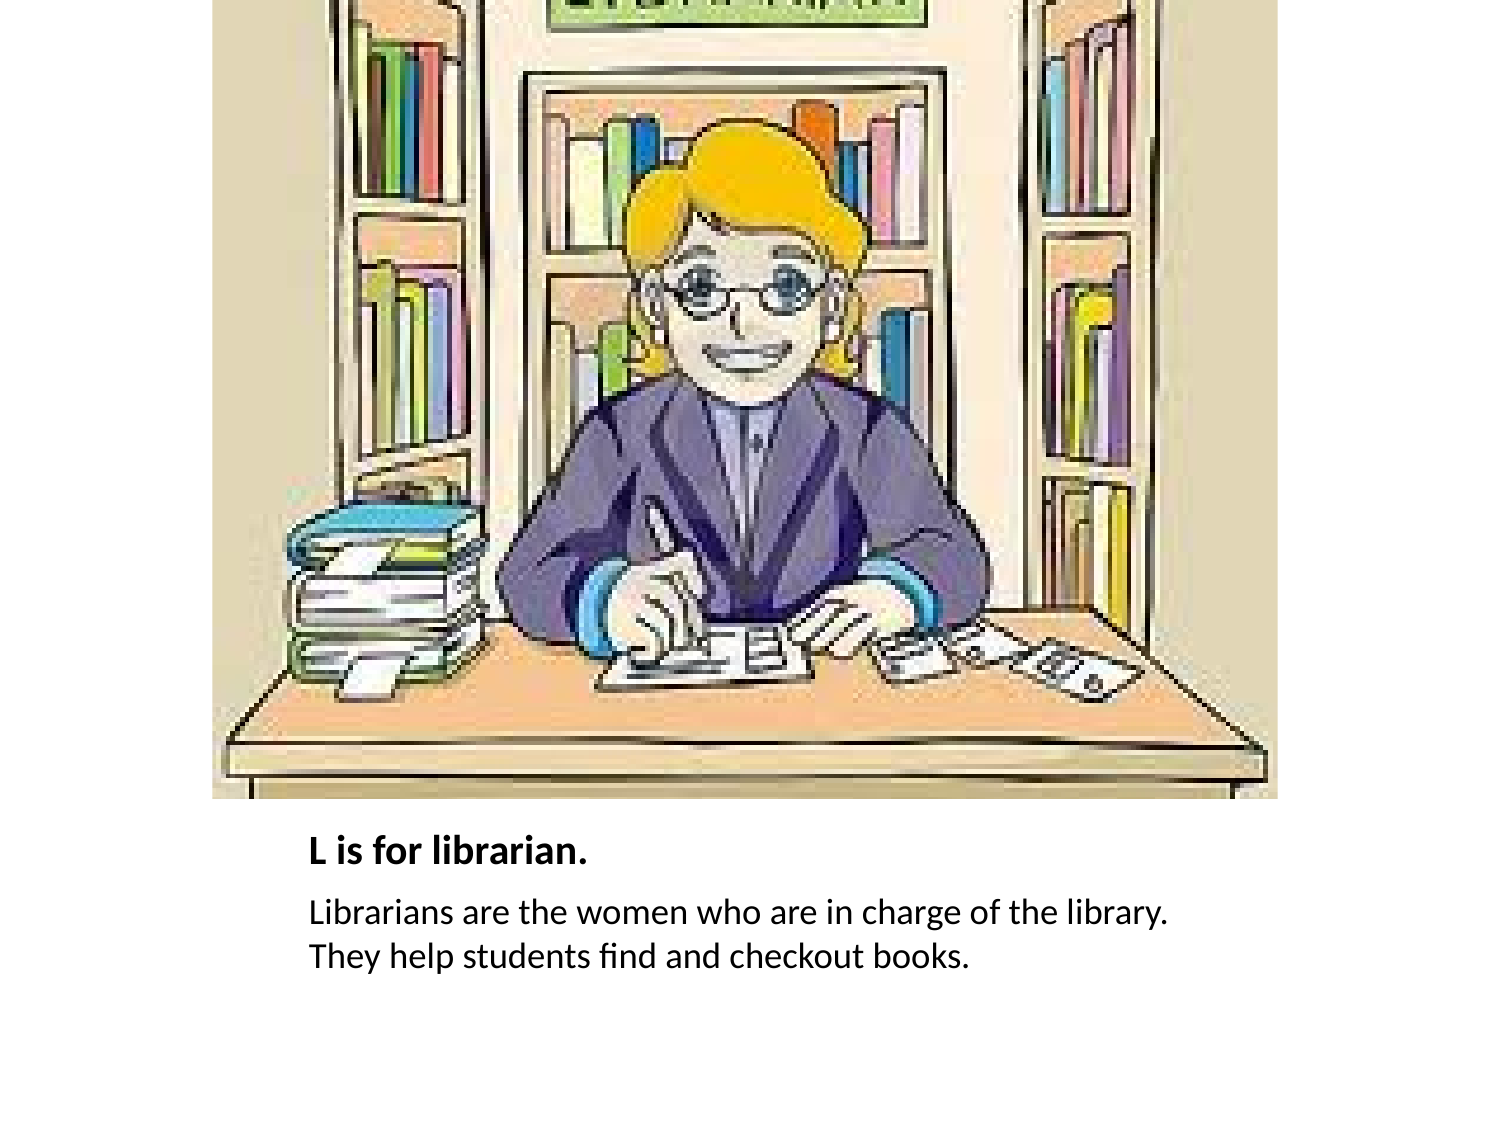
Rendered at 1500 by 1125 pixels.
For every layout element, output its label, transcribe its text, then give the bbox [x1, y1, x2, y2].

picture [212, 0, 1278, 800]
list Librarians are the women who are in charge of the library. They help students find and checkout books. [294, 880, 1194, 1013]
title L is for librarian. [294, 808, 1194, 880]
